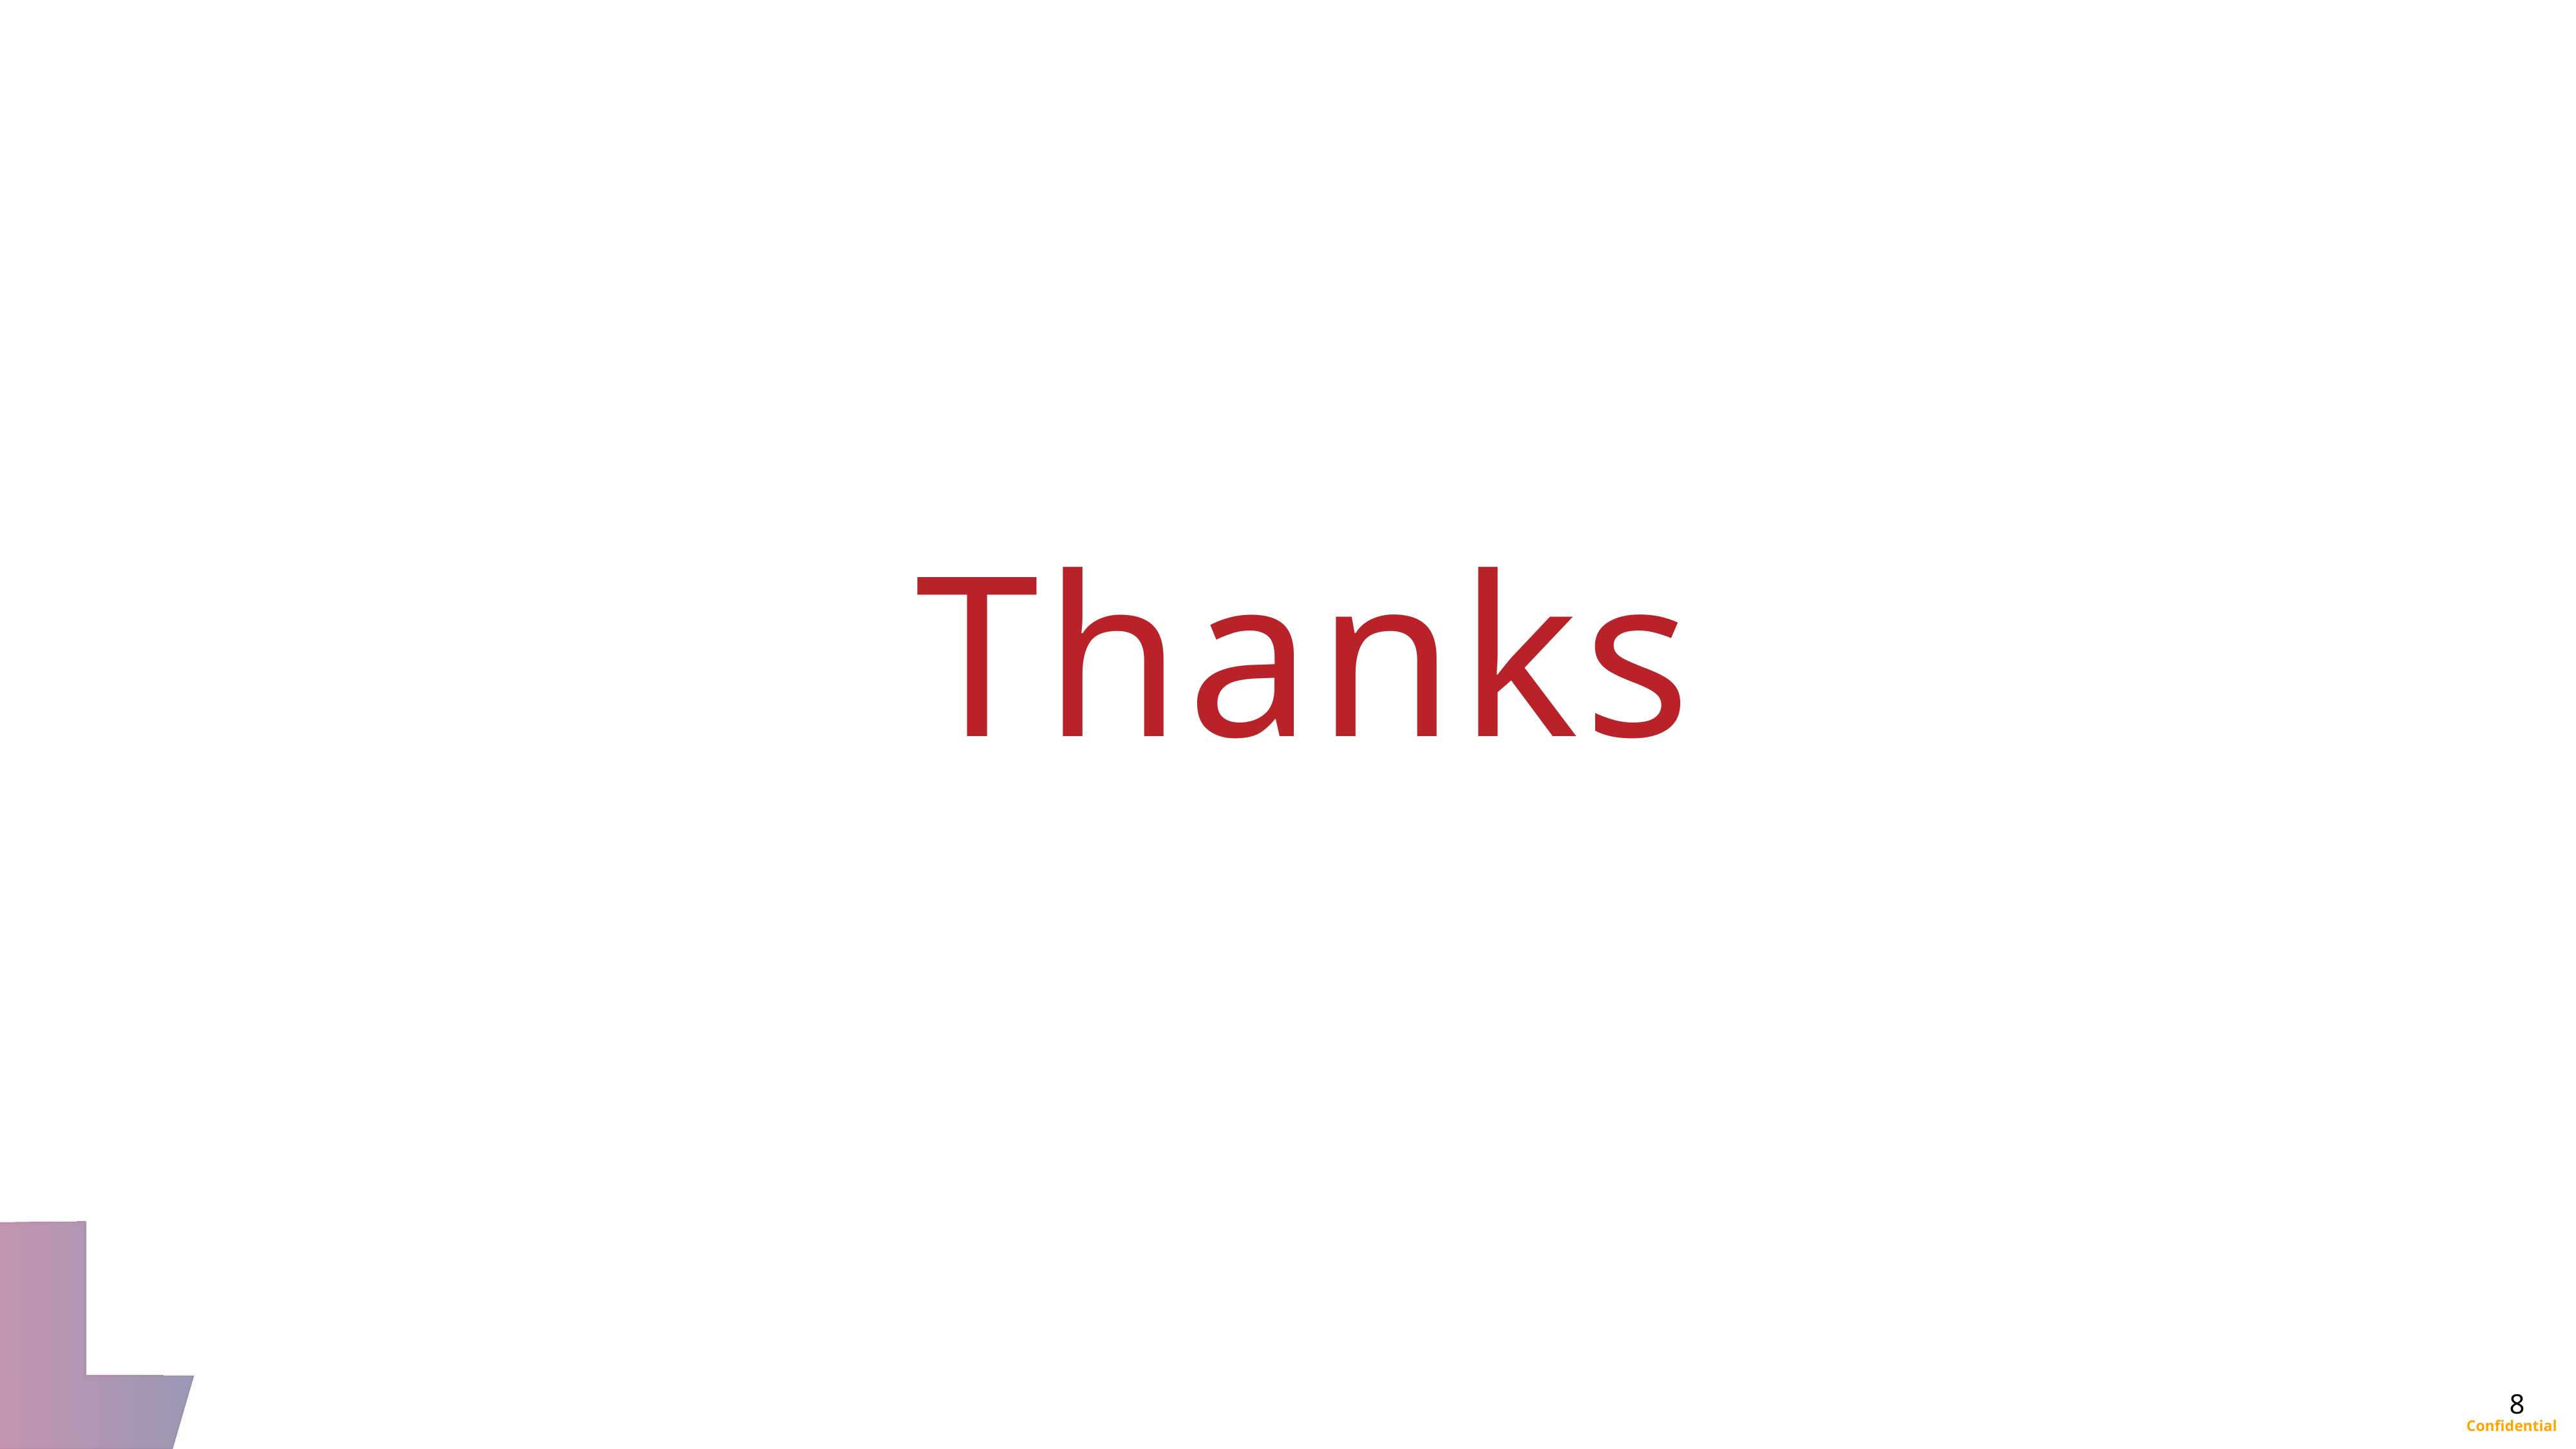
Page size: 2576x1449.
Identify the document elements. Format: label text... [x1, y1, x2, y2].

title Thanks [123, 453, 2539, 790]
slide_number 8 [2495, 1381, 2539, 1425]
